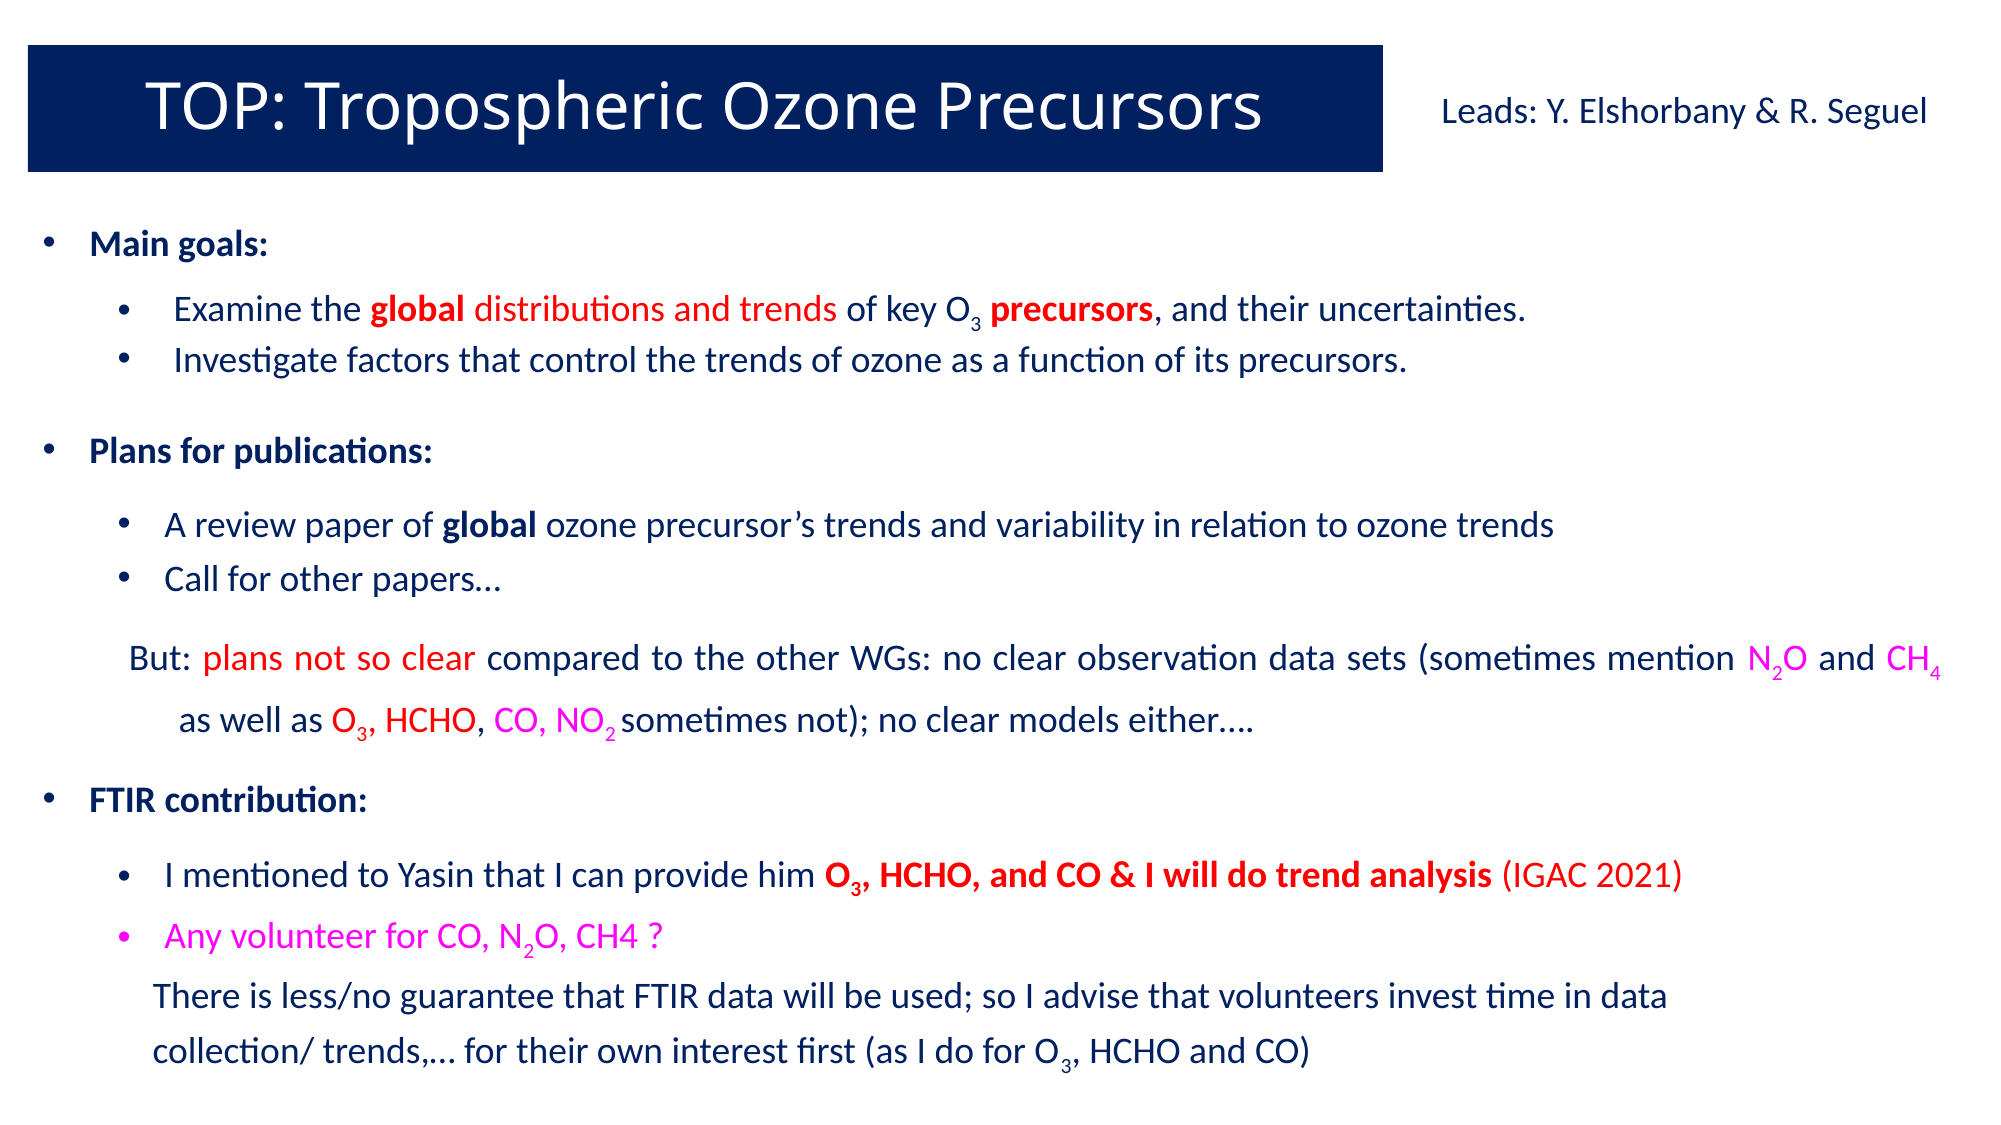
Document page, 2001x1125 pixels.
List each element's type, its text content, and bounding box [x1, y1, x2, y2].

text_box Plans for publications: A review paper of global ozone precursor’s trends and variability in relation to ozone trends Call for other papers… But: plans not so clear compared to the other WGs: no clear observation data sets (sometimes mention N2O and CH4 as well as O3, HCHO, CO, NO2 sometimes not); no clear models either…. [27, 418, 1967, 754]
title TOP: Tropospheric Ozone Precursors [27, 45, 1383, 172]
text_box Main goals: Examine the global distributions and trends of key O3 precursors, and their uncertainties. Investigate factors that control the trends of ozone as a function of its precursors. [27, 211, 1910, 388]
text_box FTIR contribution: I mentioned to Yasin that I can provide him O3, HCHO, and CO & I will do trend analysis (IGAC 2021) Any volunteer for CO, N2O, CH4 ? There is less/no guarantee that FTIR data will be used; so I advise that volunteers invest time in data collection/ trends,… for their own interest first (as I do for O3, HCHO and CO) [27, 767, 1853, 1086]
text_box Leads: Y. Elshorbany & R. Seguel [1426, 78, 1944, 138]
